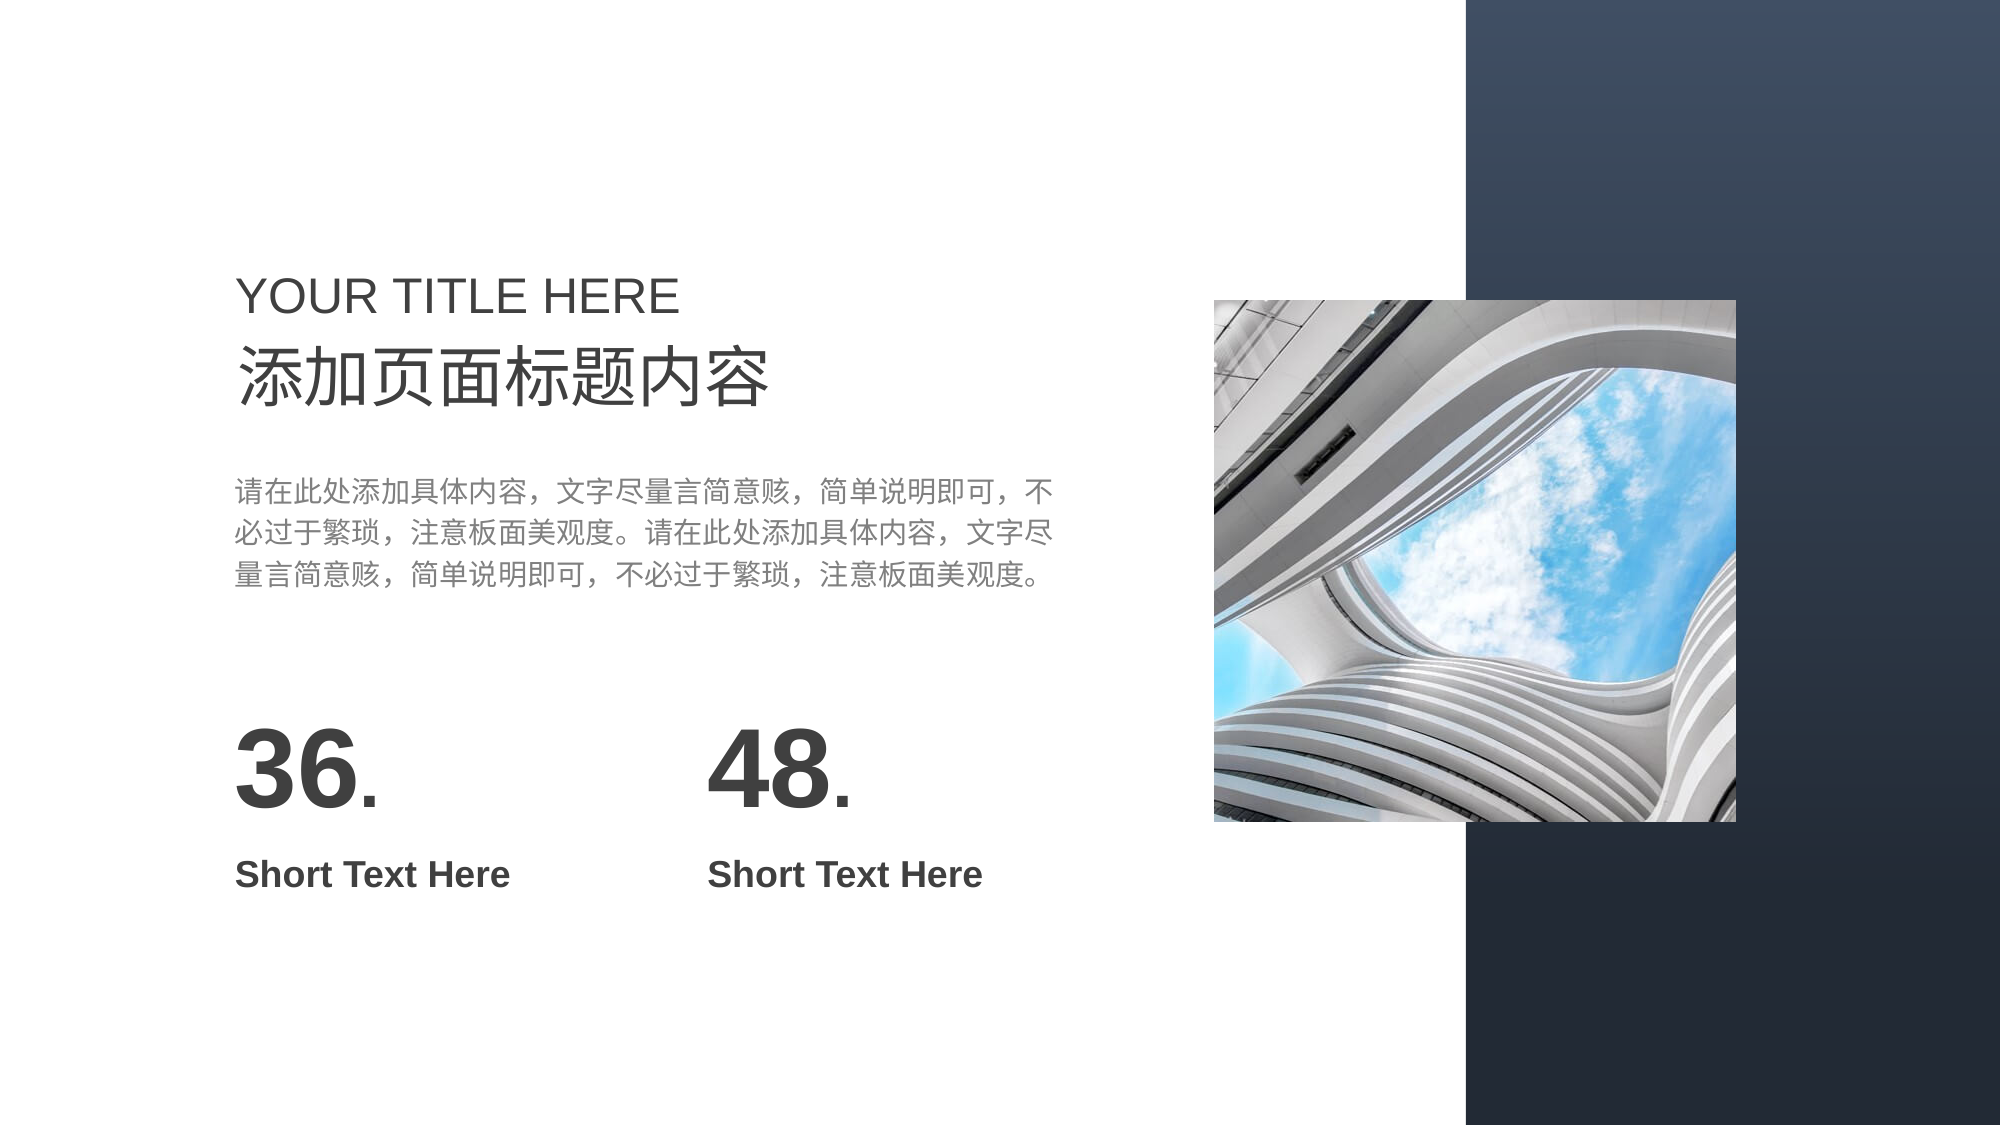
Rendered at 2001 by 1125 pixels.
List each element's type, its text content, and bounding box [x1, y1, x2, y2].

text_box 请在此处添加具体内容，文字尽量言简意赅，简单说明即可，不必过于繁琐，注意板面美观度。请在此处添加具体内容，文字尽量言简意赅，简单说明即可，不必过于繁琐，注意板面美观度。 [219, 458, 1081, 599]
text_box [1214, 300, 1736, 823]
text_box Short Text Here [692, 842, 1041, 903]
text_box 36. [219, 687, 593, 838]
text_box YOUR TITLE HERE [219, 256, 743, 328]
text_box Short Text Here [219, 842, 569, 903]
text_box 添加页面标题内容 [222, 327, 787, 423]
text_box [1465, 0, 2000, 1125]
text_box 48. [692, 687, 1065, 838]
